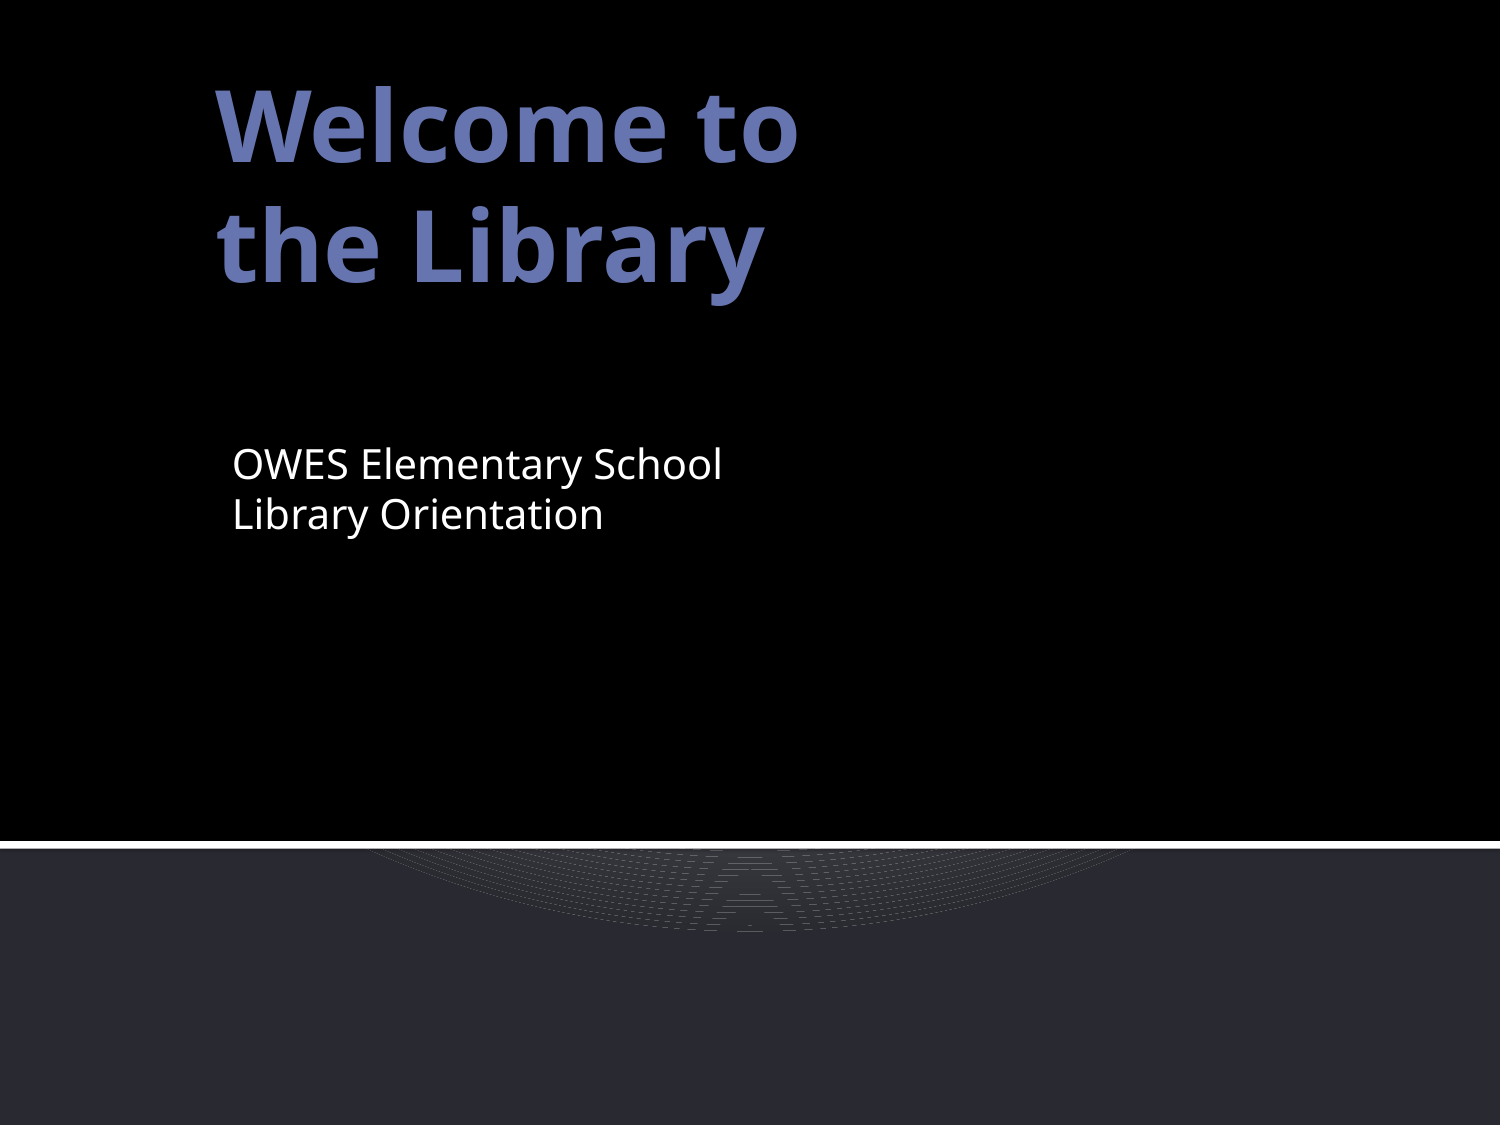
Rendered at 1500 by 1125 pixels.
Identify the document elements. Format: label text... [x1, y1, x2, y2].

subtitle OWES Elementary School Library Orientation [212, 312, 1225, 538]
title Welcome to the Library [200, 62, 988, 361]
